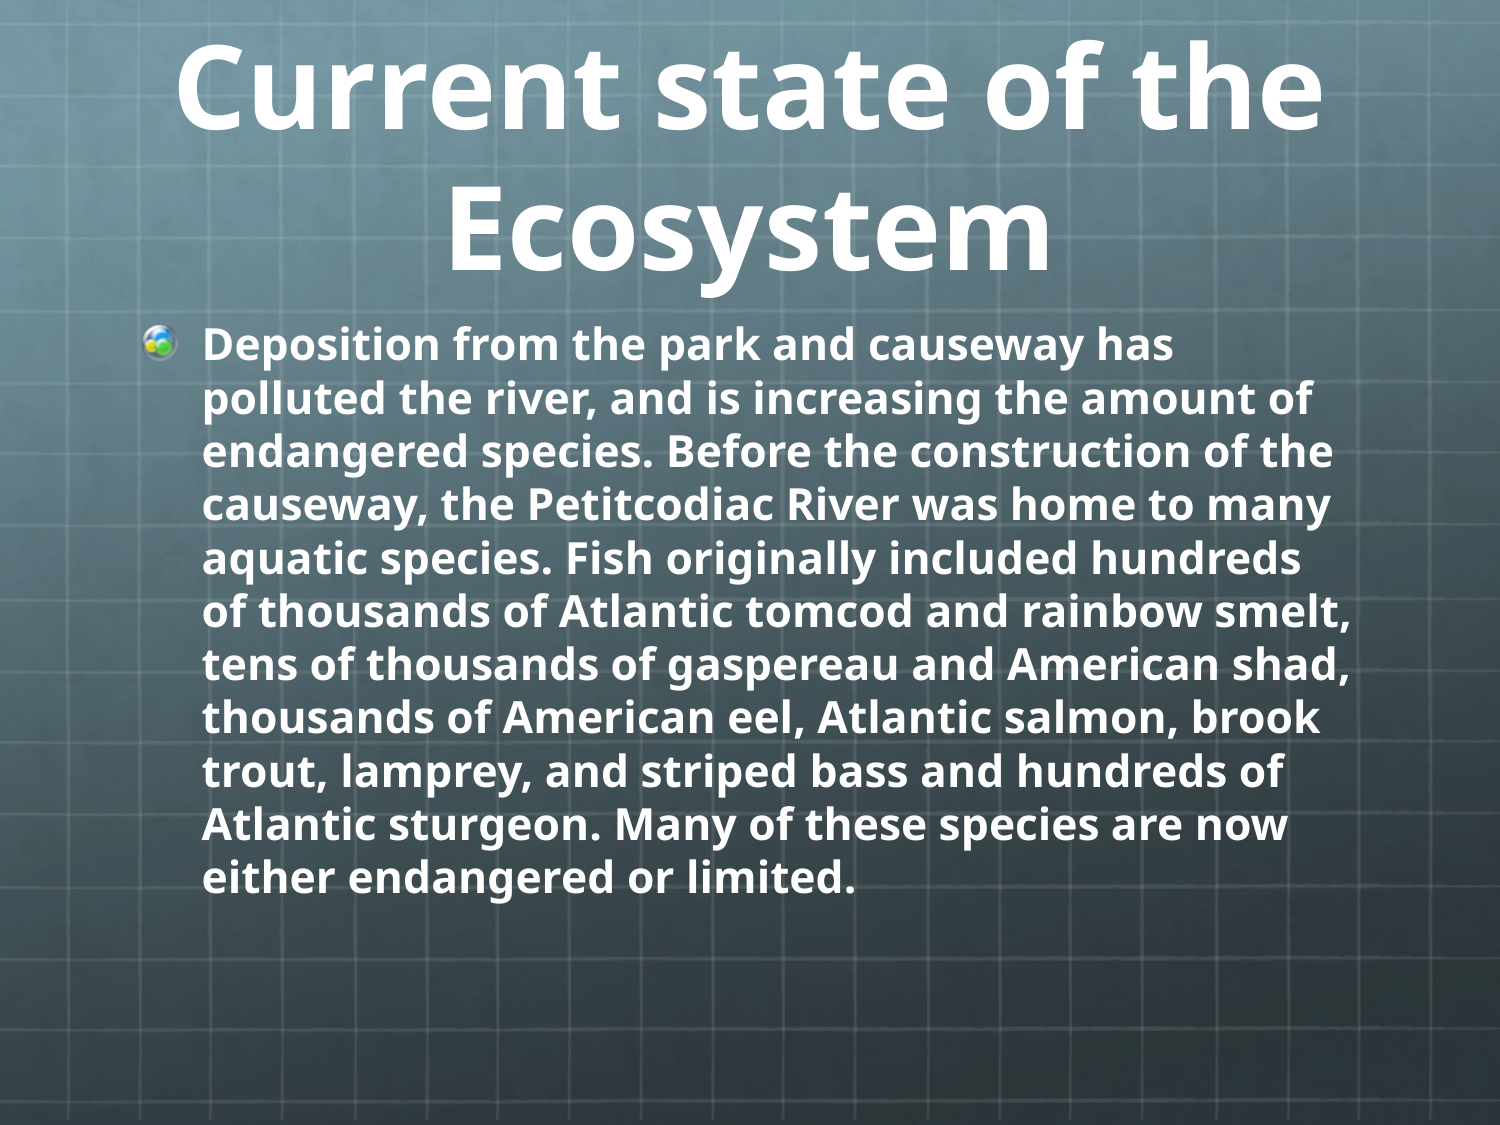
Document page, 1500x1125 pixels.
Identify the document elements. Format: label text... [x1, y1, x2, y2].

picture [0, 0, 1500, 1125]
list Deposition from the park and causeway has polluted the river, and is increasing the amount of endangered species. Before the construction of the causeway, the Petitcodiac River was home to many aquatic species. Fish originally included hundreds of thousands of Atlantic tomcod and rainbow smelt, tens of thousands of gaspereau and American shad, thousands of American eel, Atlantic salmon, brook trout, lamprey, and striped bass and hundreds of Atlantic sturgeon. Many of these species are now either endangered or limited. [127, 308, 1372, 958]
title Current state of the Ecosystem [127, 17, 1372, 289]
